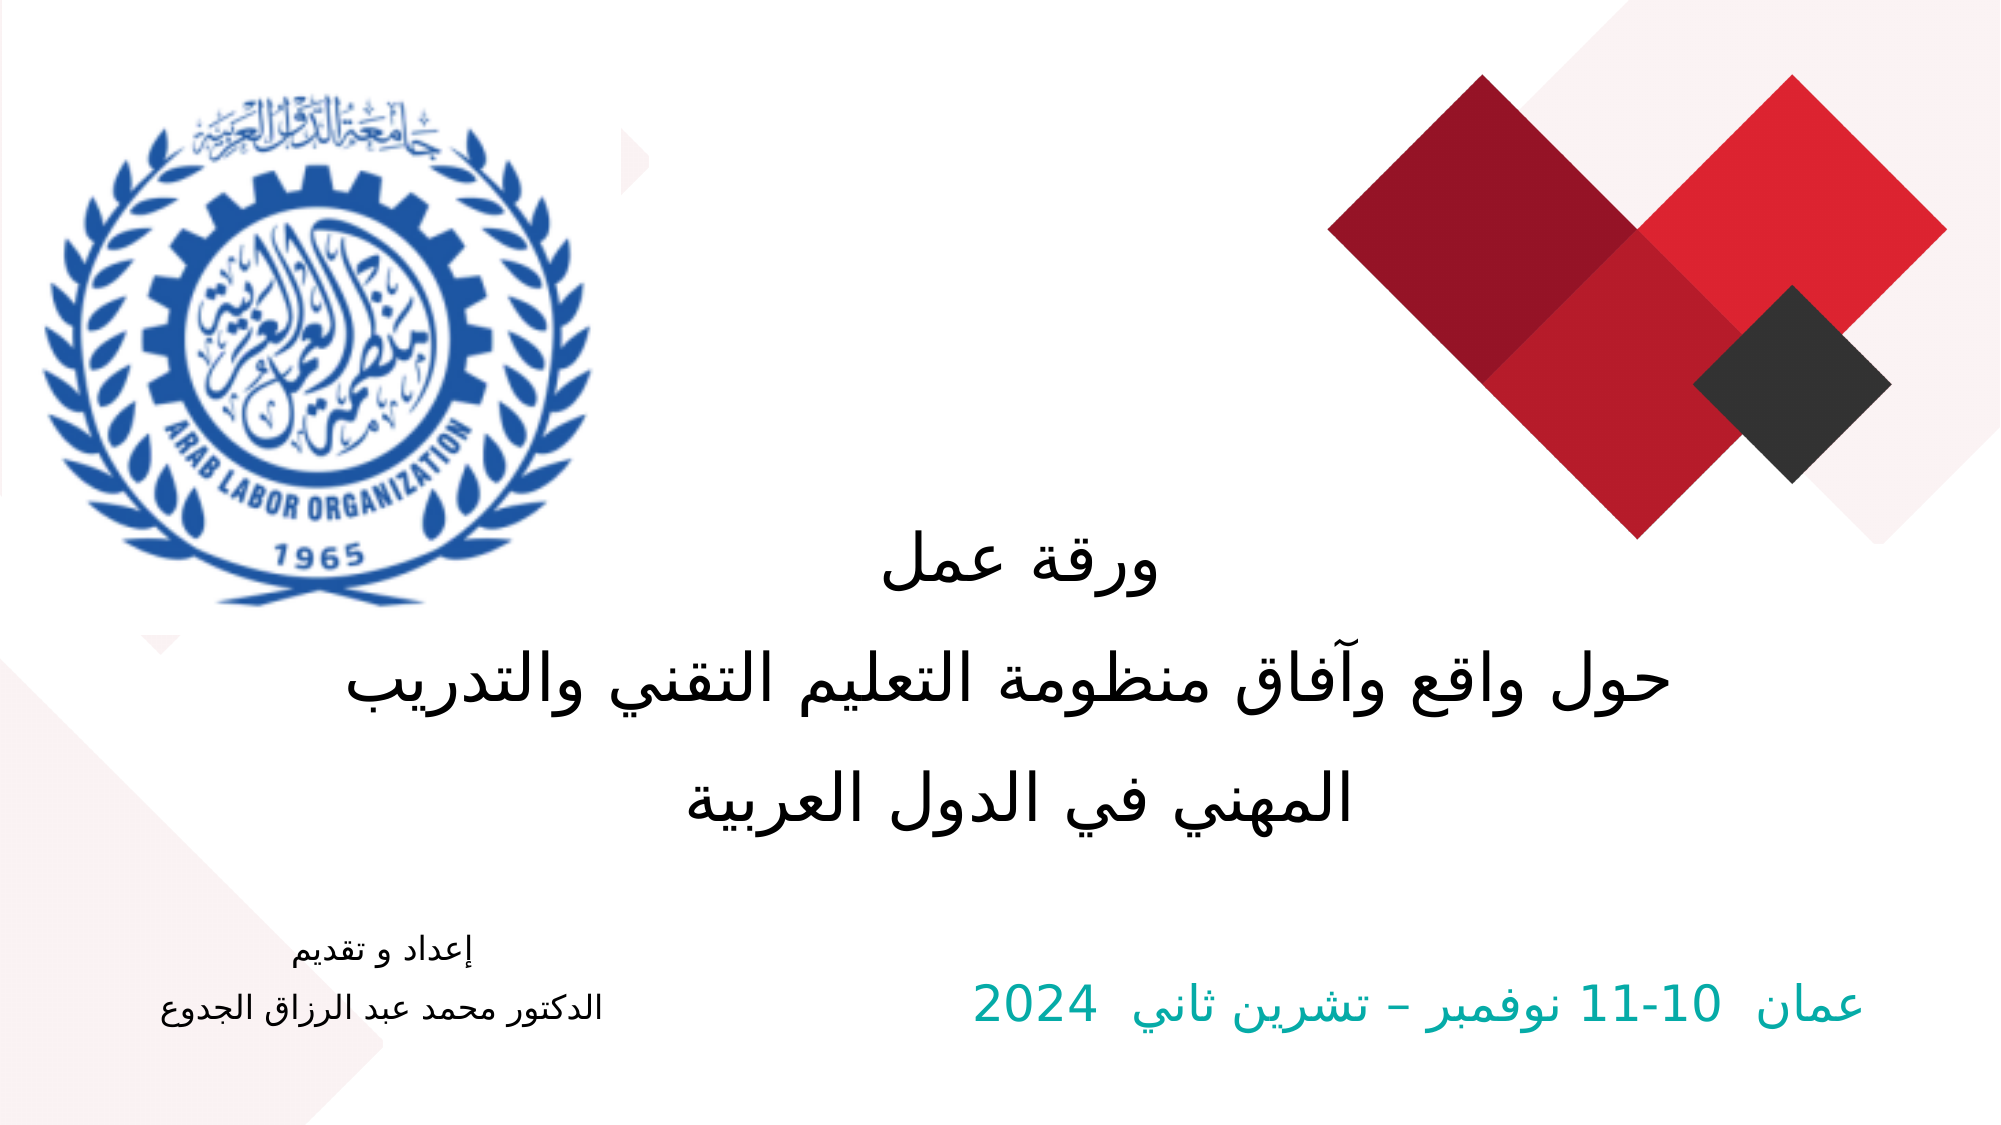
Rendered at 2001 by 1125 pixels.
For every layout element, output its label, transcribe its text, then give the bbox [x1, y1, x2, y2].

text_box إعداد و تقديم الدكتور محمد عبد الرزاق الجدوع [383, 916, 639, 1078]
text_box عمان 10-11 نوفمبر – تشرين ثاني 2024 [957, 954, 1882, 1068]
picture [0, 0, 649, 1125]
picture [1328, 0, 2000, 622]
text_box [383, 603, 1676, 694]
text_box ورقة عمل حول واقع وآفاق منظومة التعليم التقني والتدريب المهني في الدول العربية [648, 467, 1405, 603]
